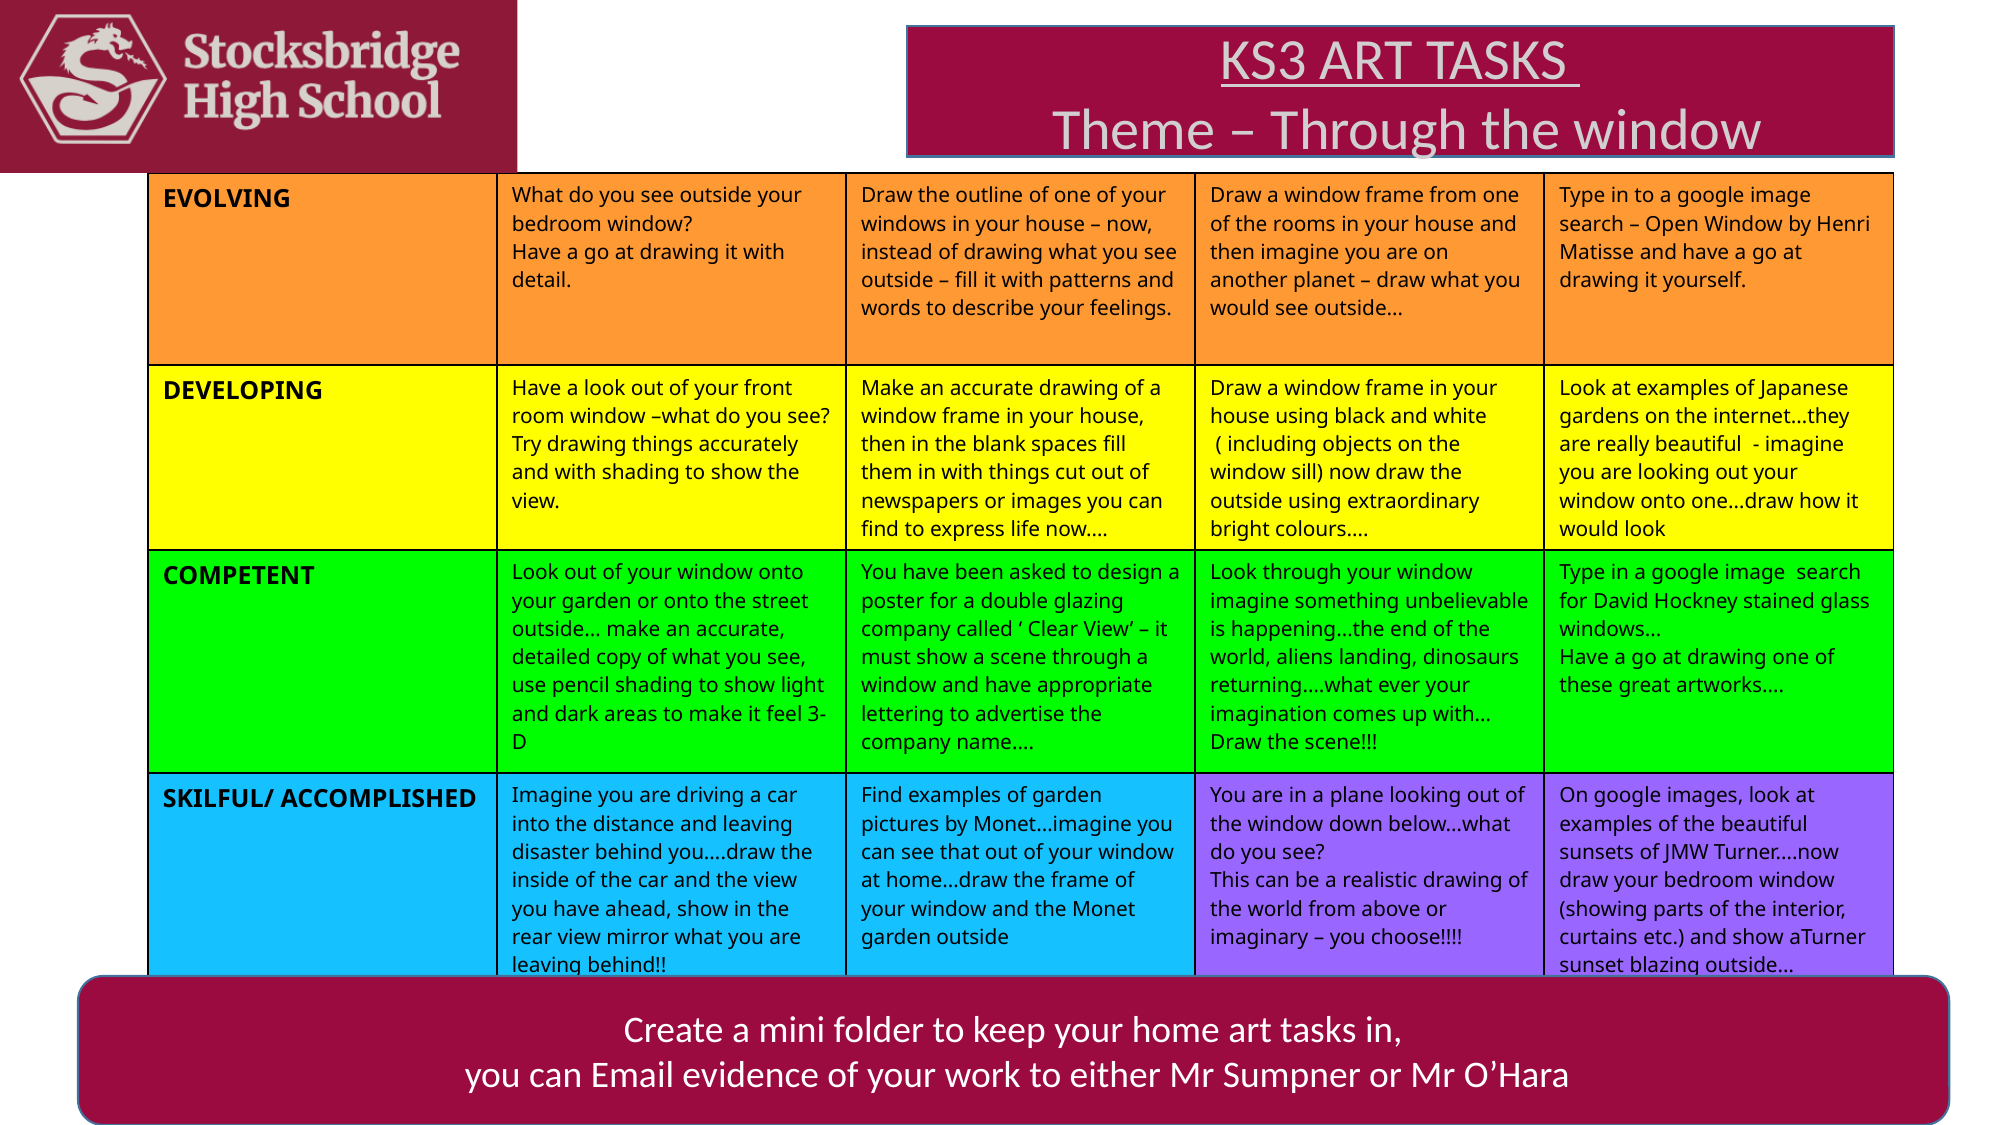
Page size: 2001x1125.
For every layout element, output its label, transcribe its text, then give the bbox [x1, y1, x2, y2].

table_header EVOLVING [149, 174, 496, 364]
table_header Draw a window frame from one of the rooms in your house and then imagine you are on another planet – draw what you would see outside… [1196, 174, 1543, 364]
text_box KS3 ART TASKS Theme – Through the window [906, 25, 1895, 158]
text_box Create a mini folder to keep your home art tasks in, you can Email evidence of your work to either Mr Sumpner or Mr O’Hara [76, 974, 1951, 1125]
table_cell Have a look out of your front room window –what do you see? Try drawing things accurately and with shading to show the view. [498, 366, 845, 549]
table_header Draw the outline of one of your windows in your house – now, instead of drawing what you see outside – fill it with patterns and words to describe your feelings. [847, 174, 1194, 364]
table_cell On google images, look at examples of the beautiful sunsets of JMW Turner….now draw your bedroom window (showing parts of the interior, curtains etc.) and show aTurner sunset blazing outside… [1545, 774, 1893, 974]
table_cell Imagine you are driving a car into the distance and leaving disaster behind you….draw the inside of the car and the view you have ahead, show in the rear view mirror what you are leaving behind!! [498, 774, 845, 974]
table_cell Draw a window frame in your house using black and white ( including objects on the window sill) now draw the outside using extraordinary bright colours…. [1196, 366, 1543, 549]
table_cell Look through your window imagine something unbelievable is happening…the end of the world, aliens landing, dinosaurs returning….what ever your imagination comes up with… Draw the scene!!! [1196, 551, 1543, 772]
table_header Type in to a google image search – Open Window by Henri Matisse and have a go at drawing it yourself. [1545, 174, 1893, 364]
table_cell DEVELOPING [149, 366, 496, 549]
table_cell COMPETENT [149, 551, 496, 772]
table_cell Find examples of garden pictures by Monet…imagine you can see that out of your window at home…draw the frame of your window and the Monet garden outside [847, 774, 1194, 974]
table_cell Make an accurate drawing of a window frame in your house, then in the blank spaces fill them in with things cut out of newspapers or images you can find to express life now…. [847, 366, 1194, 549]
table_cell Look out of your window onto your garden or onto the street outside… make an accurate, detailed copy of what you see, use pencil shading to show light and dark areas to make it feel 3-D [498, 551, 845, 772]
table_cell Type in a google image search for David Hockney stained glass windows… Have a go at drawing one of these great artworks…. [1545, 551, 1893, 772]
table_cell Look at examples of Japanese gardens on the internet…they are really beautiful - imagine you are looking out your window onto one…draw how it would look [1545, 366, 1893, 549]
table_header What do you see outside your bedroom window? Have a go at drawing it with detail. [498, 174, 845, 364]
table_cell You are in a plane looking out of the window down below…what do you see? This can be a realistic drawing of the world from above or imaginary – you choose!!!! [1196, 774, 1543, 974]
table_cell SKILFUL/ ACCOMPLISHED [149, 774, 496, 974]
picture [0, 0, 518, 173]
table_cell You have been asked to design a poster for a double glazing company called ‘ Clear View’ – it must show a scene through a window and have appropriate lettering to advertise the company name…. [847, 551, 1194, 772]
